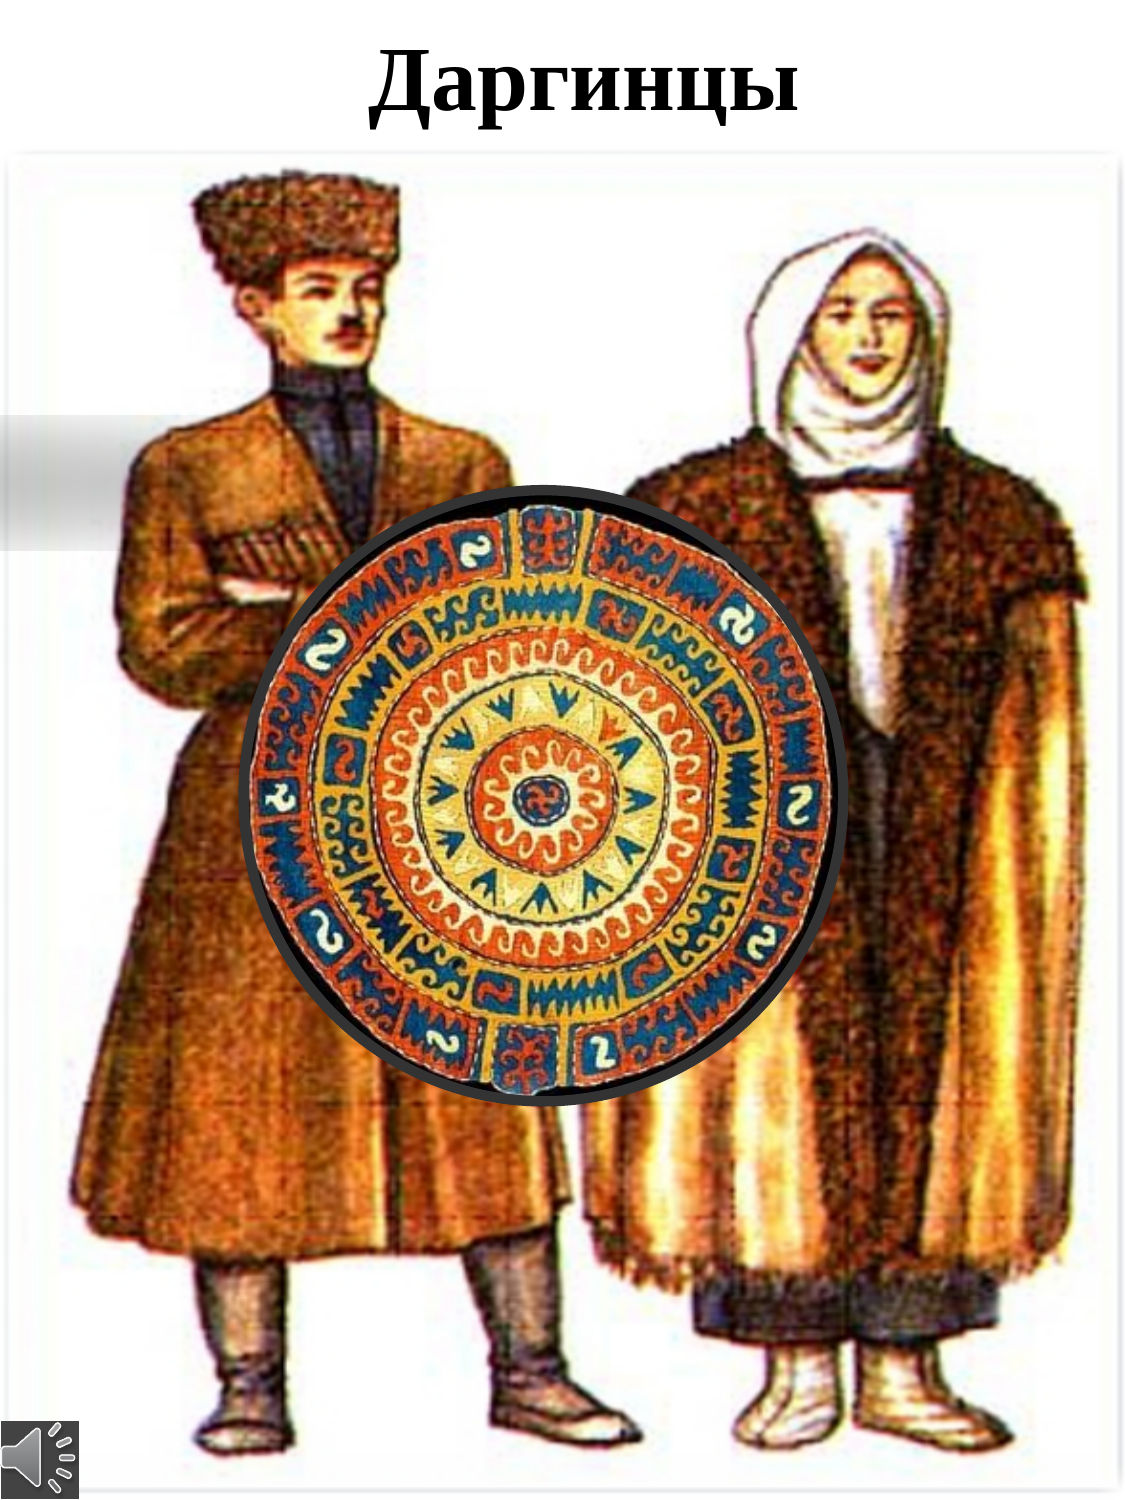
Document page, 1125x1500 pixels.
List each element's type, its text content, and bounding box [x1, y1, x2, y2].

title Даргинцы [78, 0, 1091, 145]
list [0, 147, 1125, 1500]
picture [243, 489, 844, 1102]
picture [0, 1419, 81, 1500]
